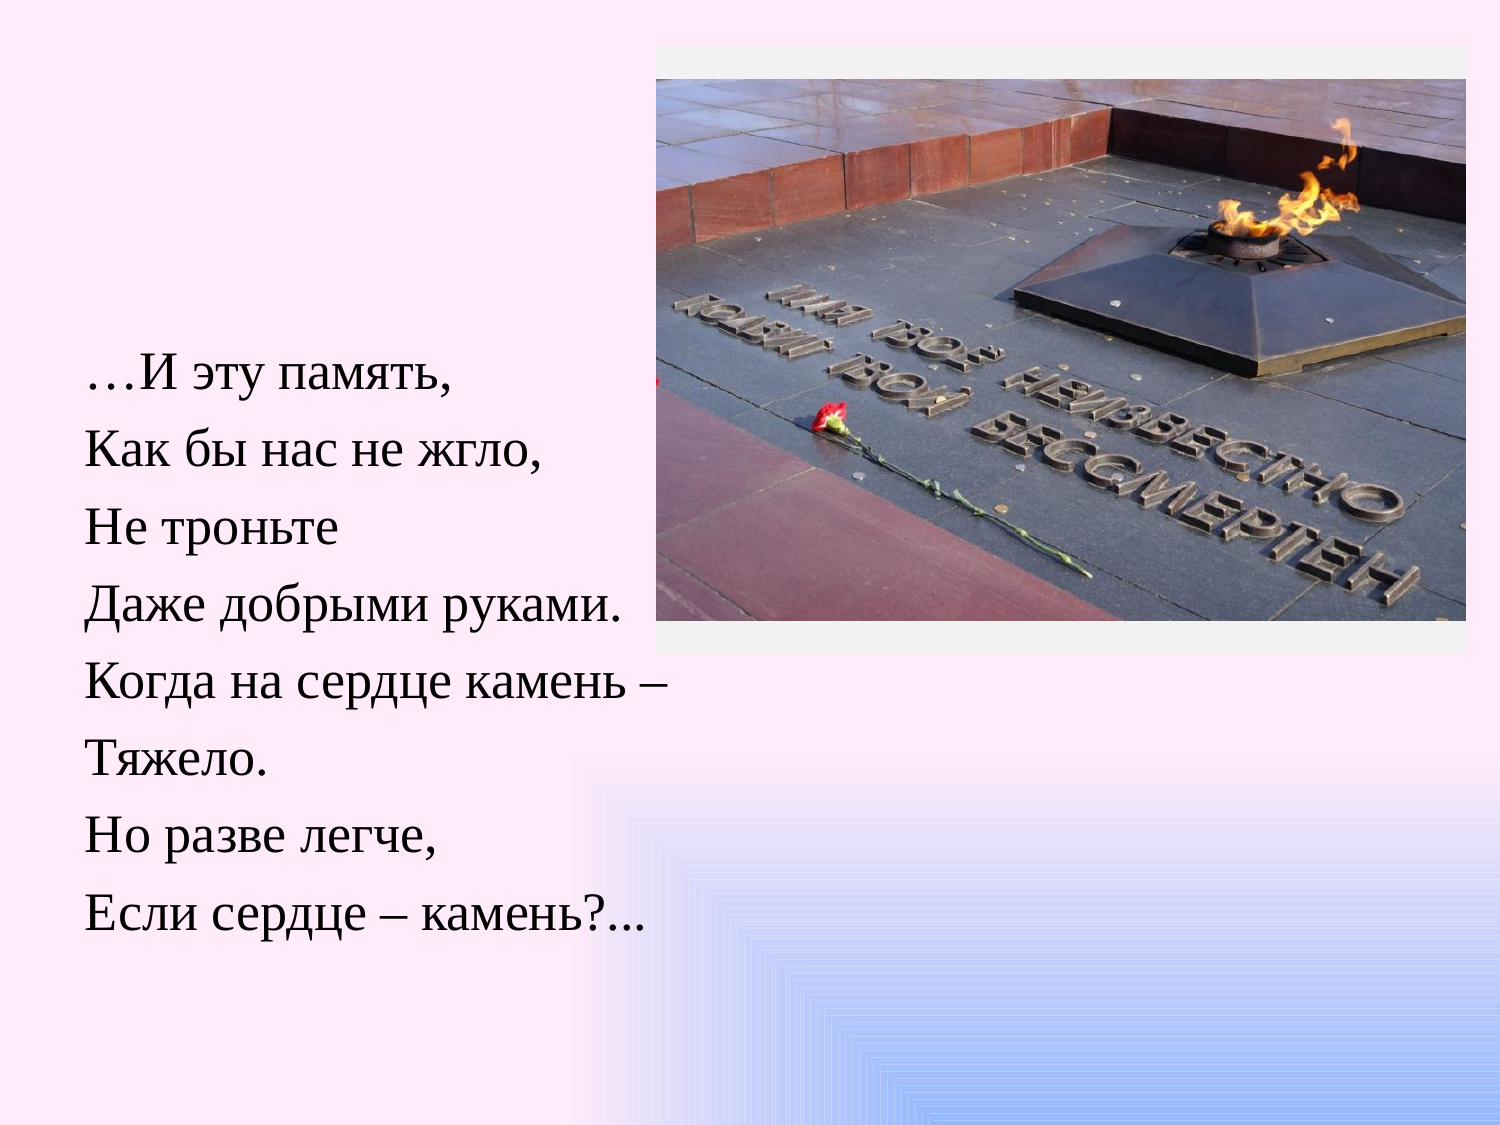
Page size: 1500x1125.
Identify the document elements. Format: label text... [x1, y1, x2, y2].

list …И эту память, Как бы нас не жгло, Не троньте Даже добрыми руками. Когда на сердце камень – Тяжело. Но разве легче, Если сердце – камень?... [70, 328, 734, 1027]
picture [655, 46, 1467, 655]
